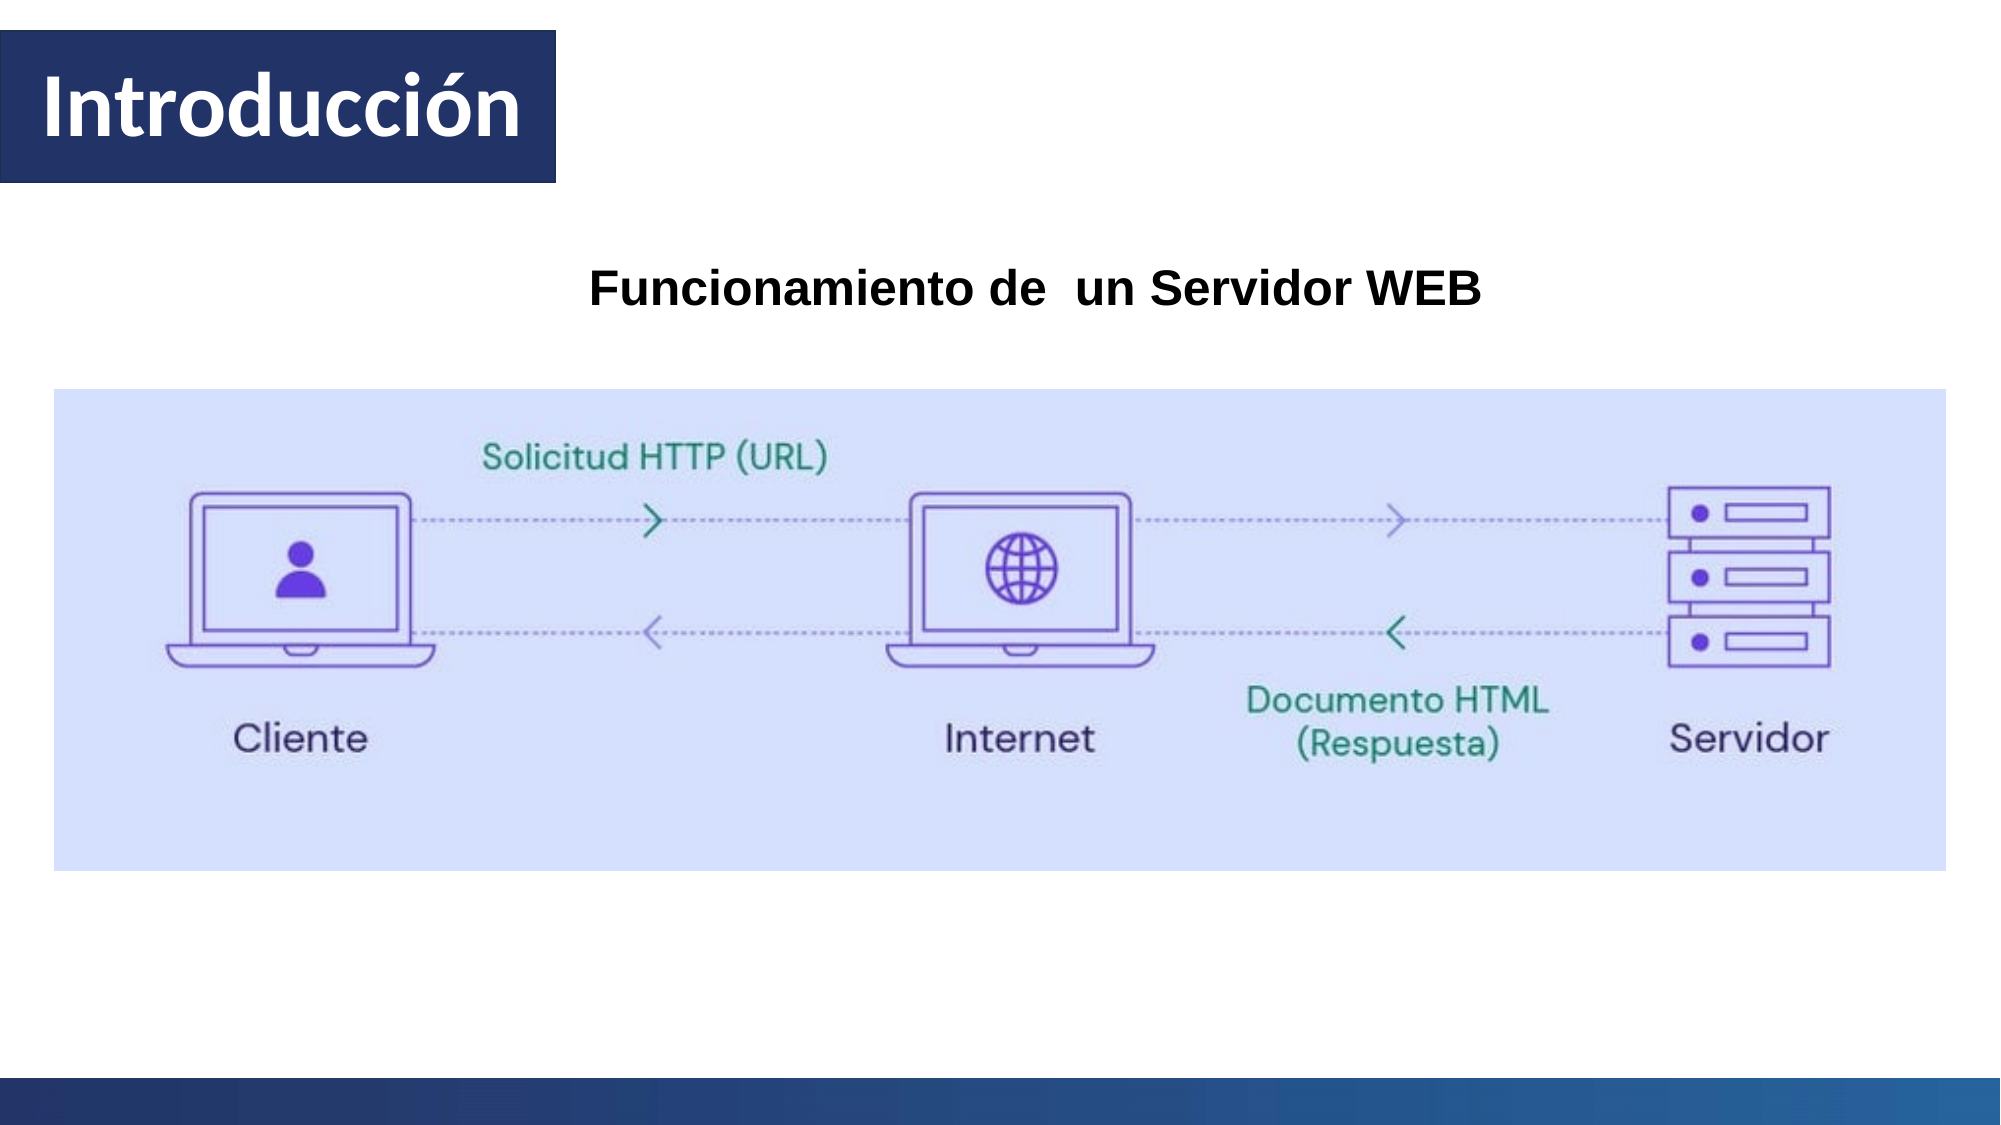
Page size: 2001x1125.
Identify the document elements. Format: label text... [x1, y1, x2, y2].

picture [54, 388, 1946, 871]
text_box [0, 31, 556, 182]
picture [0, 1077, 2000, 1125]
list Funcionamiento de un Servidor WEB [555, 254, 1650, 344]
title Introducción [26, 49, 541, 165]
